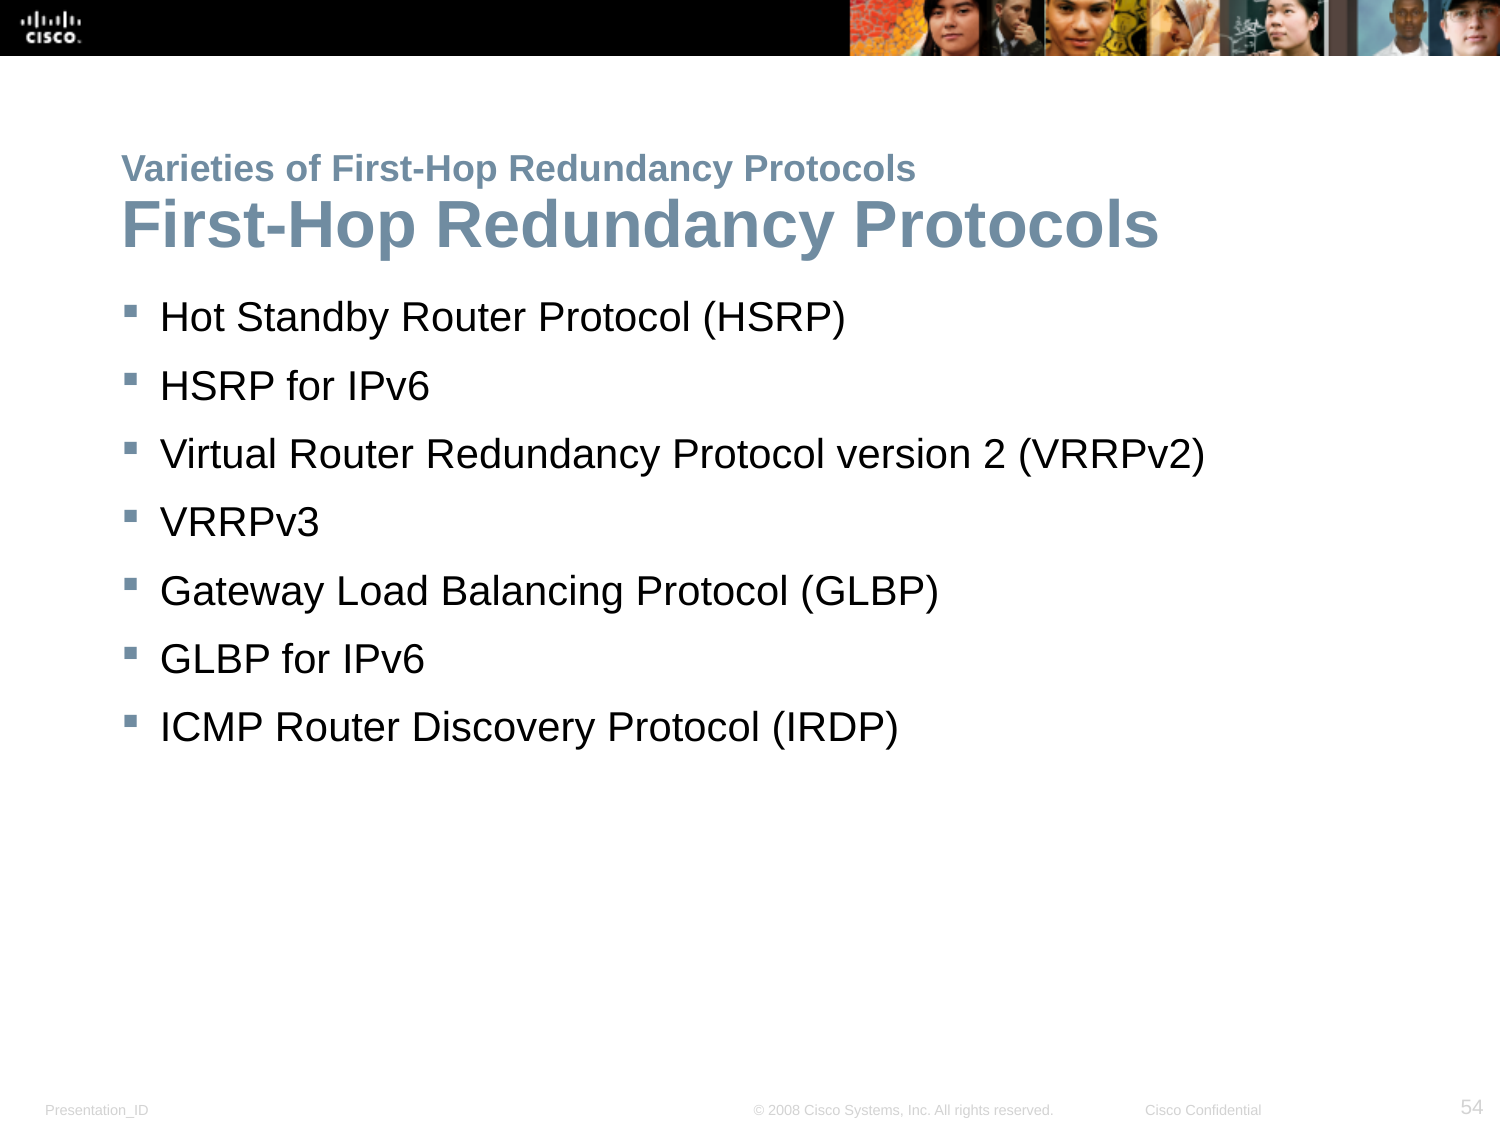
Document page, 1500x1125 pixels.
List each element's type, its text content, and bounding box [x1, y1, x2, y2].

title Varieties of First-Hop Redundancy Protocols First-Hop Redundancy Protocols [107, 130, 1444, 269]
list Hot Standby Router Protocol (HSRP) HSRP for IPv6 Virtual Router Redundancy Protocol version 2 (VRRPv2) VRRPv3 Gateway Load Balancing Protocol (GLBP) GLBP for IPv6 ICMP Router Discovery Protocol (IRDP) [107, 286, 1411, 995]
picture [0, 0, 1500, 56]
